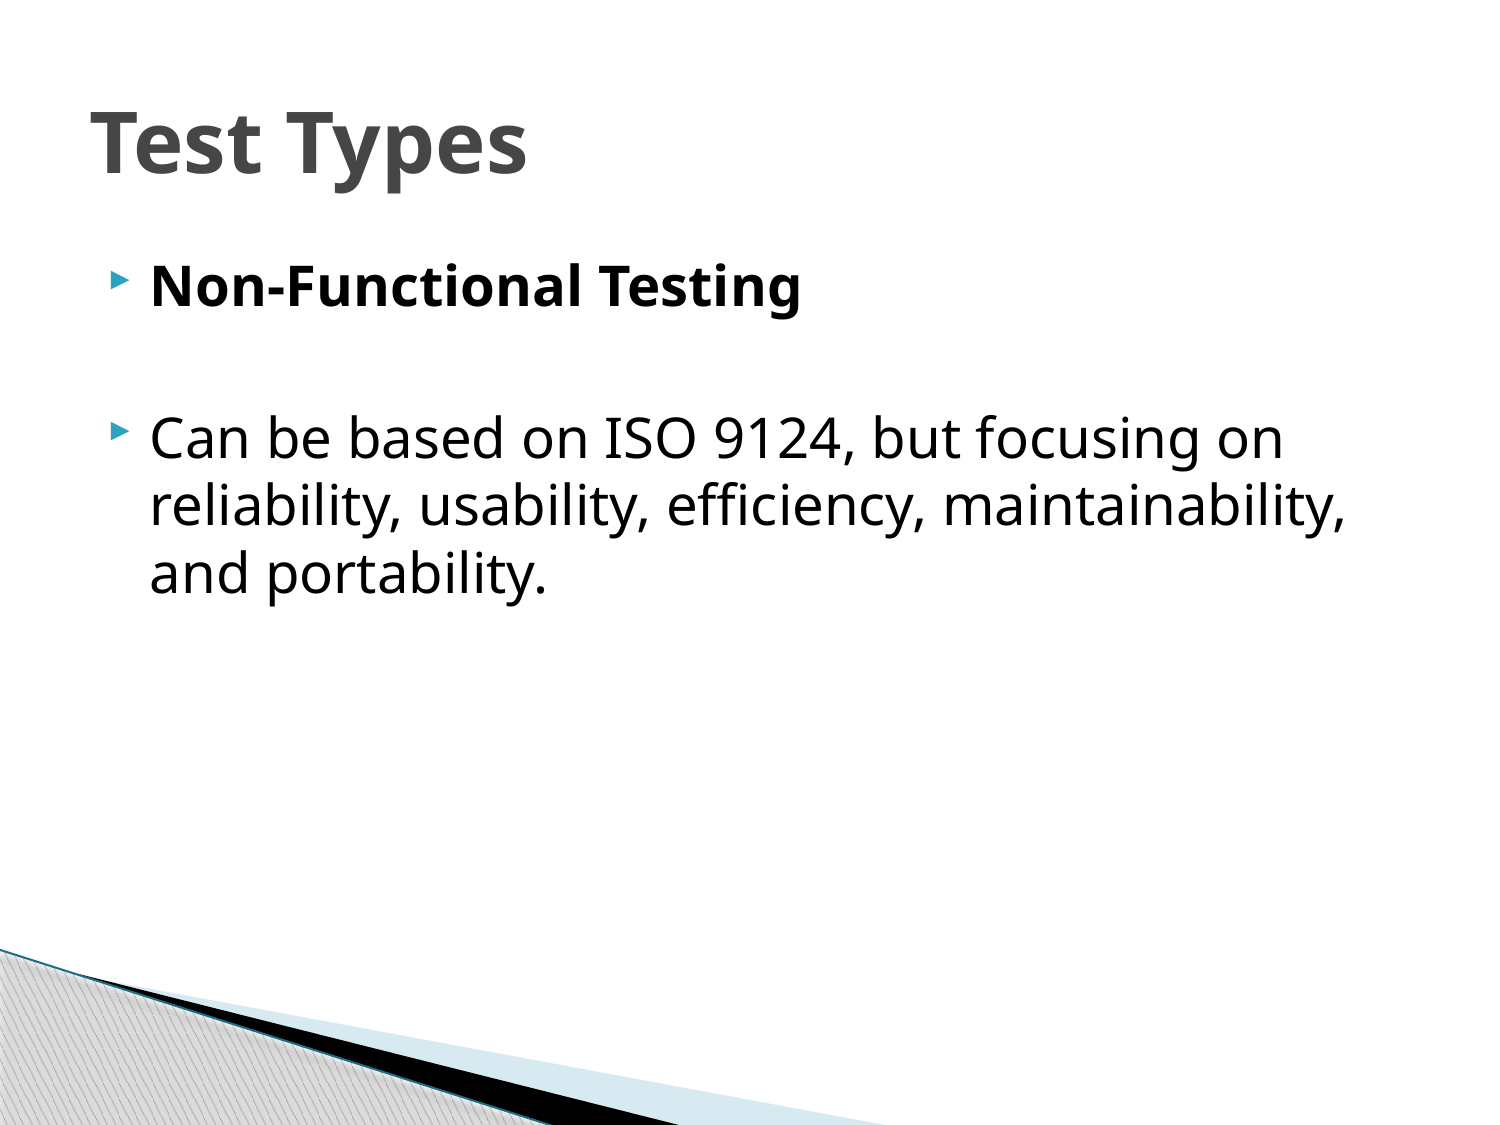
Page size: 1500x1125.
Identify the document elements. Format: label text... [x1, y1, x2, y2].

title Test Types [75, 45, 1425, 233]
list Non-Functional Testing Can be based on ISO 9124, but focusing on reliability, usability, efficiency, maintainability, and portability. [75, 243, 1388, 1012]
